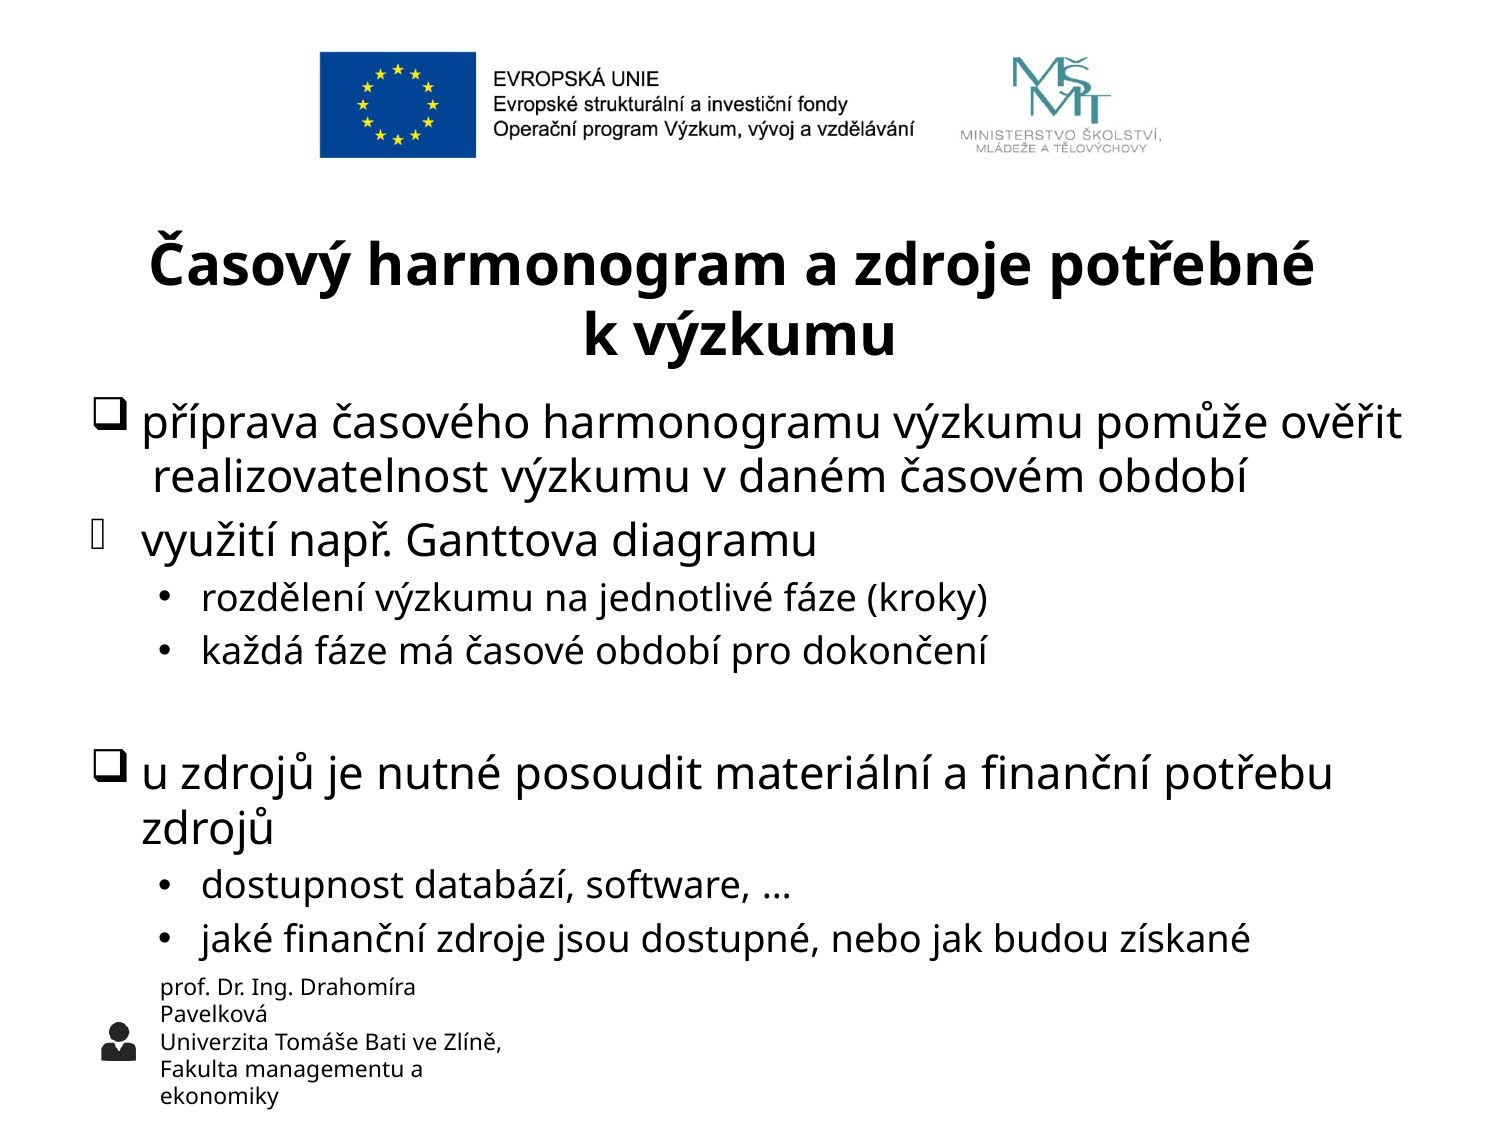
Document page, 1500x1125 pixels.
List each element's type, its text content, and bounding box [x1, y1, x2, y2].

title Časový harmonogram a zdroje potřebné k výzkumu [65, 223, 1416, 372]
list příprava časového harmonogramu výzkumu pomůže ověřit realizovatelnost výzkumu v daném časovém období využití např. Ganttova diagramu rozdělení výzkumu na jednotlivé fáze (kroky) každá fáze má časové období pro dokončení u zdrojů je nutné posoudit materiální a finanční potřebu zdrojů dostupnost databází, software, … jaké finanční zdroje jsou dostupné, nebo jak budou získané [75, 385, 1425, 1005]
picture [101, 1021, 136, 1062]
footer prof. Dr. Ing. Drahomíra Pavelková Univerzita Tomáše Bati ve Zlíně, Fakulta managementu a ekonomiky [145, 999, 526, 1083]
picture [267, 0, 1213, 210]
